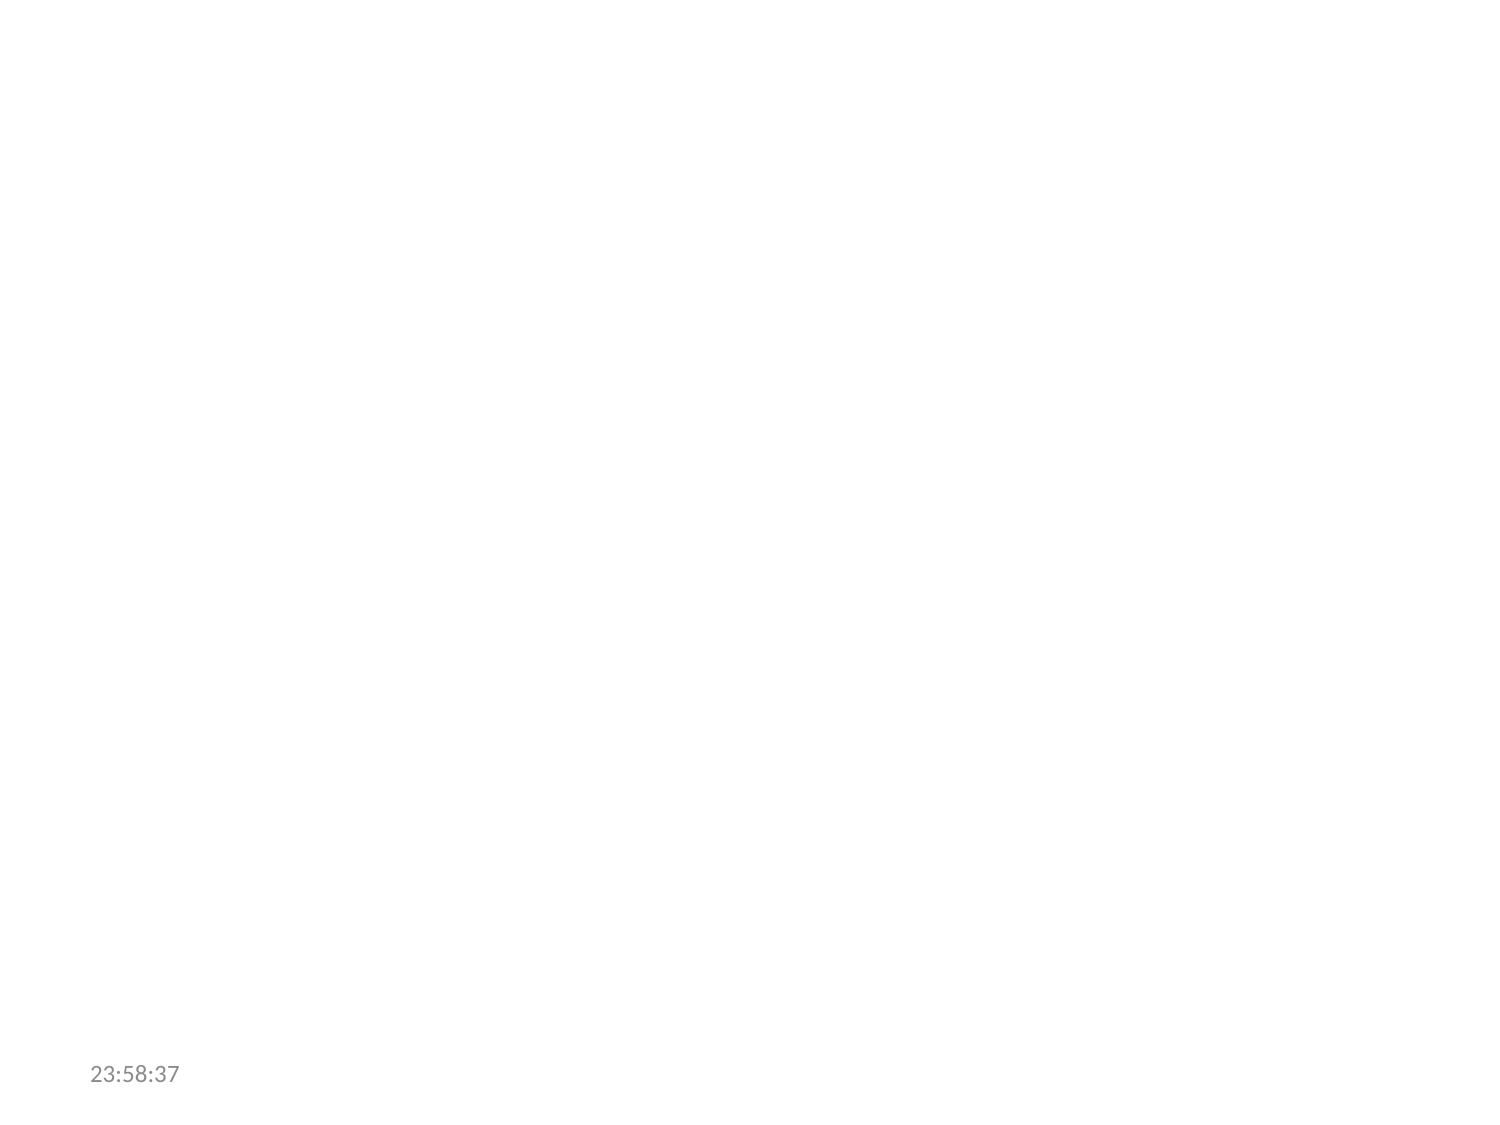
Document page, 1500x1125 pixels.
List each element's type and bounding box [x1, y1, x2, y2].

slide_number [75, 1042, 425, 1103]
